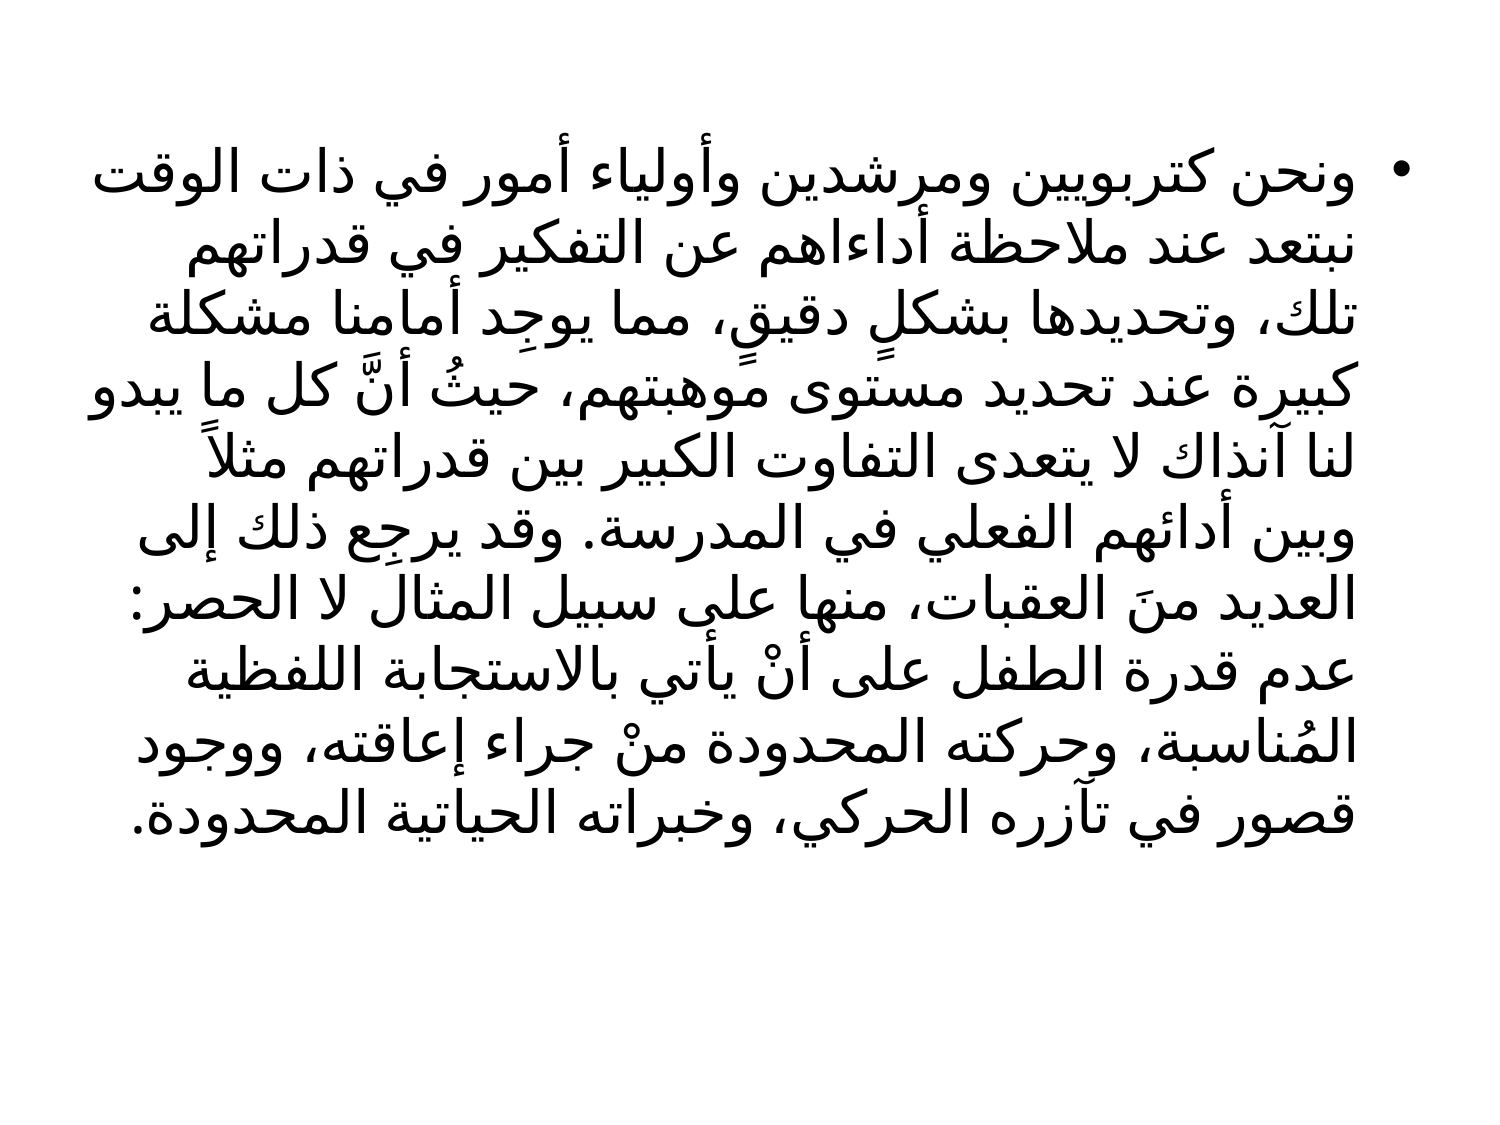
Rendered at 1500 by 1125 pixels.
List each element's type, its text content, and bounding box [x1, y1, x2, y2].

list ونحن كتربويين ومرشدين وأولياء أمور في ذات الوقت نبتعد عند ملاحظة أداءاهم عن التفكير في قدراتهم تلك، وتحديدها بشكلٍ دقيقٍ، مما يوجِد أمامنا مشكلة كبيرة عند تحديد مستوى موهبتهم، حيثُ أنَّ كل ما يبدو لنا آنذاك لا يتعدى التفاوت الكبير بين قدراتهم مثلاً وبين أدائهم الفعلي في المدرسة. وقد يرجِع ذلك إلى العديد منَ العقبات، منها على سبيل المثال لا الحصر: عدم قدرة الطفل على أنْ يأتي بالاستجابة اللفظية المُناسبة، وحركته المحدودة منْ جراء إعاقته، ووجود قصور في تآزره الحركي، وخبراته الحياتية المحدودة. [75, 125, 1425, 1005]
